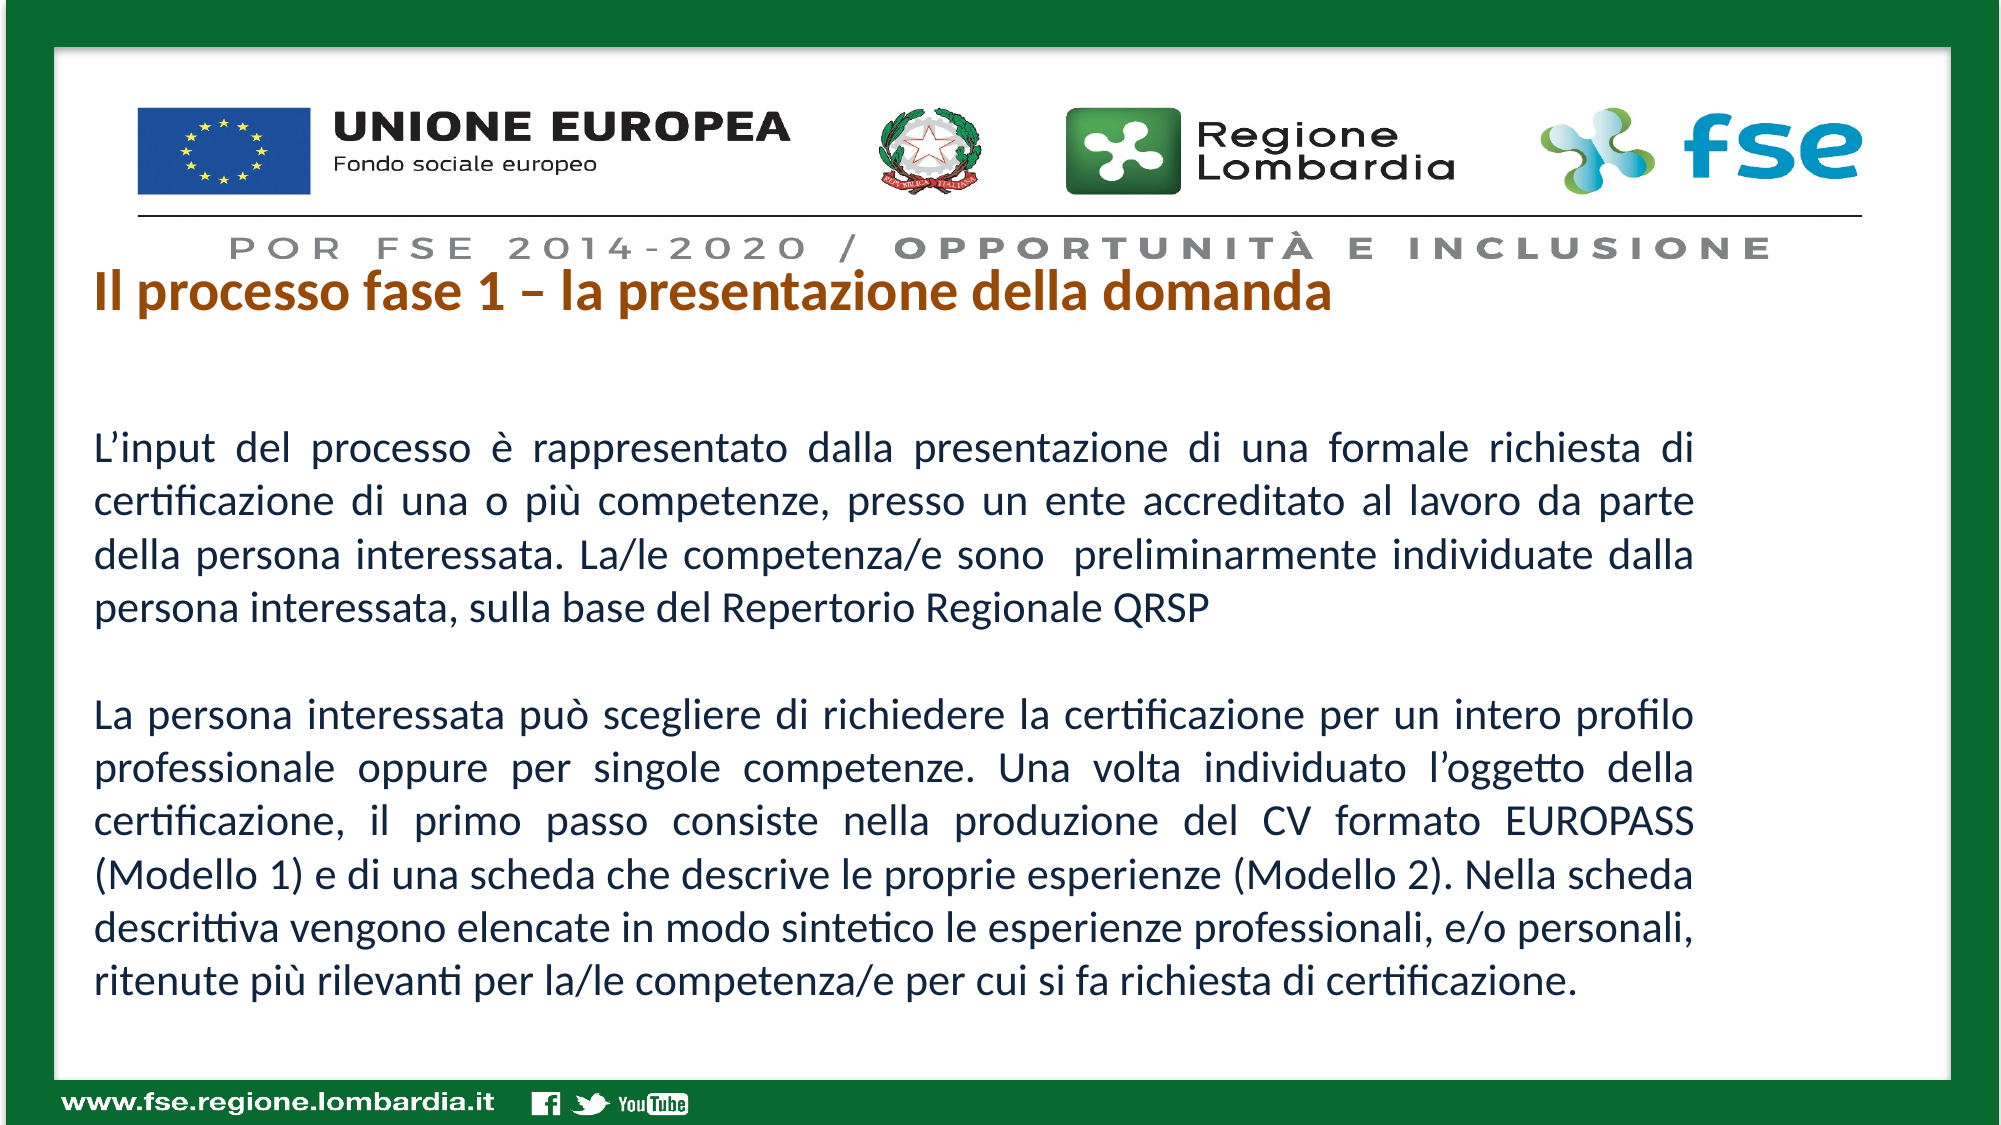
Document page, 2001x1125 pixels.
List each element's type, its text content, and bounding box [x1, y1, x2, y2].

text_box Il processo fase 1 – la presentazione della domanda [79, 244, 1736, 330]
picture [132, 103, 1867, 267]
text_box L’input del processo è rappresentato dalla presentazione di una formale richiesta di certificazione di una o più competenze, presso un ente accreditato al lavoro da parte della persona interessata. La/le competenza/e sono preliminarmente individuate dalla persona interessata, sulla base del Repertorio Regionale QRSP La persona interessata può scegliere di richiedere la certificazione per un intero profilo professionale oppure per singole competenze. Una volta individuato l’oggetto della certificazione, il primo passo consiste nella produzione del CV formato EUROPASS (Modello 1) e di una scheda che descrive le proprie esperienze (Modello 2). Nella scheda descrittiva vengono elencate in modo sintetico le esperienze professionali, e/o personali, ritenute più rilevanti per la/le competenza/e per cui si fa richiesta di certificazione. [79, 410, 1713, 1013]
picture [60, 1091, 689, 1116]
